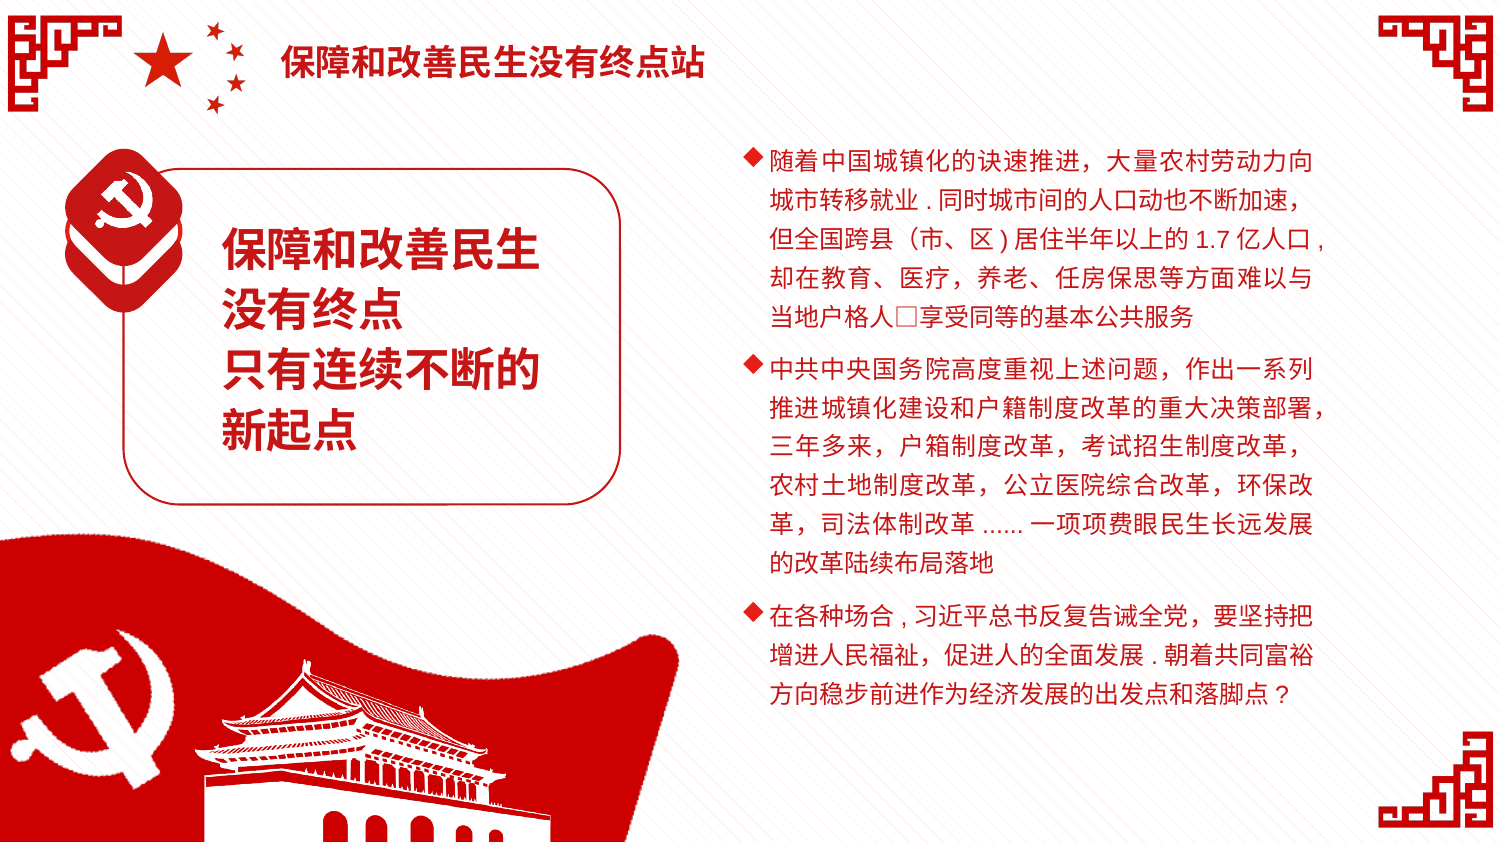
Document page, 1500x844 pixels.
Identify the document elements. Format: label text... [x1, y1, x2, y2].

picture [1370, 0, 1500, 130]
picture [1370, 713, 1500, 844]
text_box 中共中央国务院高度重视上述问题，作出一系列推进城镇化建设和户籍制度改革的重大决策部署，三年多来，户箱制度改革，考试招生制度改革，农村土地制度改革，公立医院综合改革，环保改革，司法体制改革......一项项费眼民生长远发展的改革陆续布局落地 [726, 336, 1329, 583]
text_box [76, 159, 172, 302]
text_box [121, 166, 623, 507]
text_box 随着中国城镇化的诀速推进，大量农村劳动力向城市转移就业.同时城市间的人口动也不断加速，但全国跨县（市、区)居住半年以上的1.7亿人口,却在教育、医疗，养老、任房保思等方面难以与当地户格人□享受同等的基本公共服务 [726, 129, 1329, 336]
text_box 保障和改善民生没有终点站 [265, 32, 963, 91]
picture [0, 482, 726, 842]
text_box 在各种场合,习近平总书反复告诫全党，要坚持把增进人民福祉，促进人的全面发展.朝着共同富裕方向稳步前进作为经济发展的出发点和落脚点? [726, 583, 1329, 716]
picture [0, 0, 254, 132]
